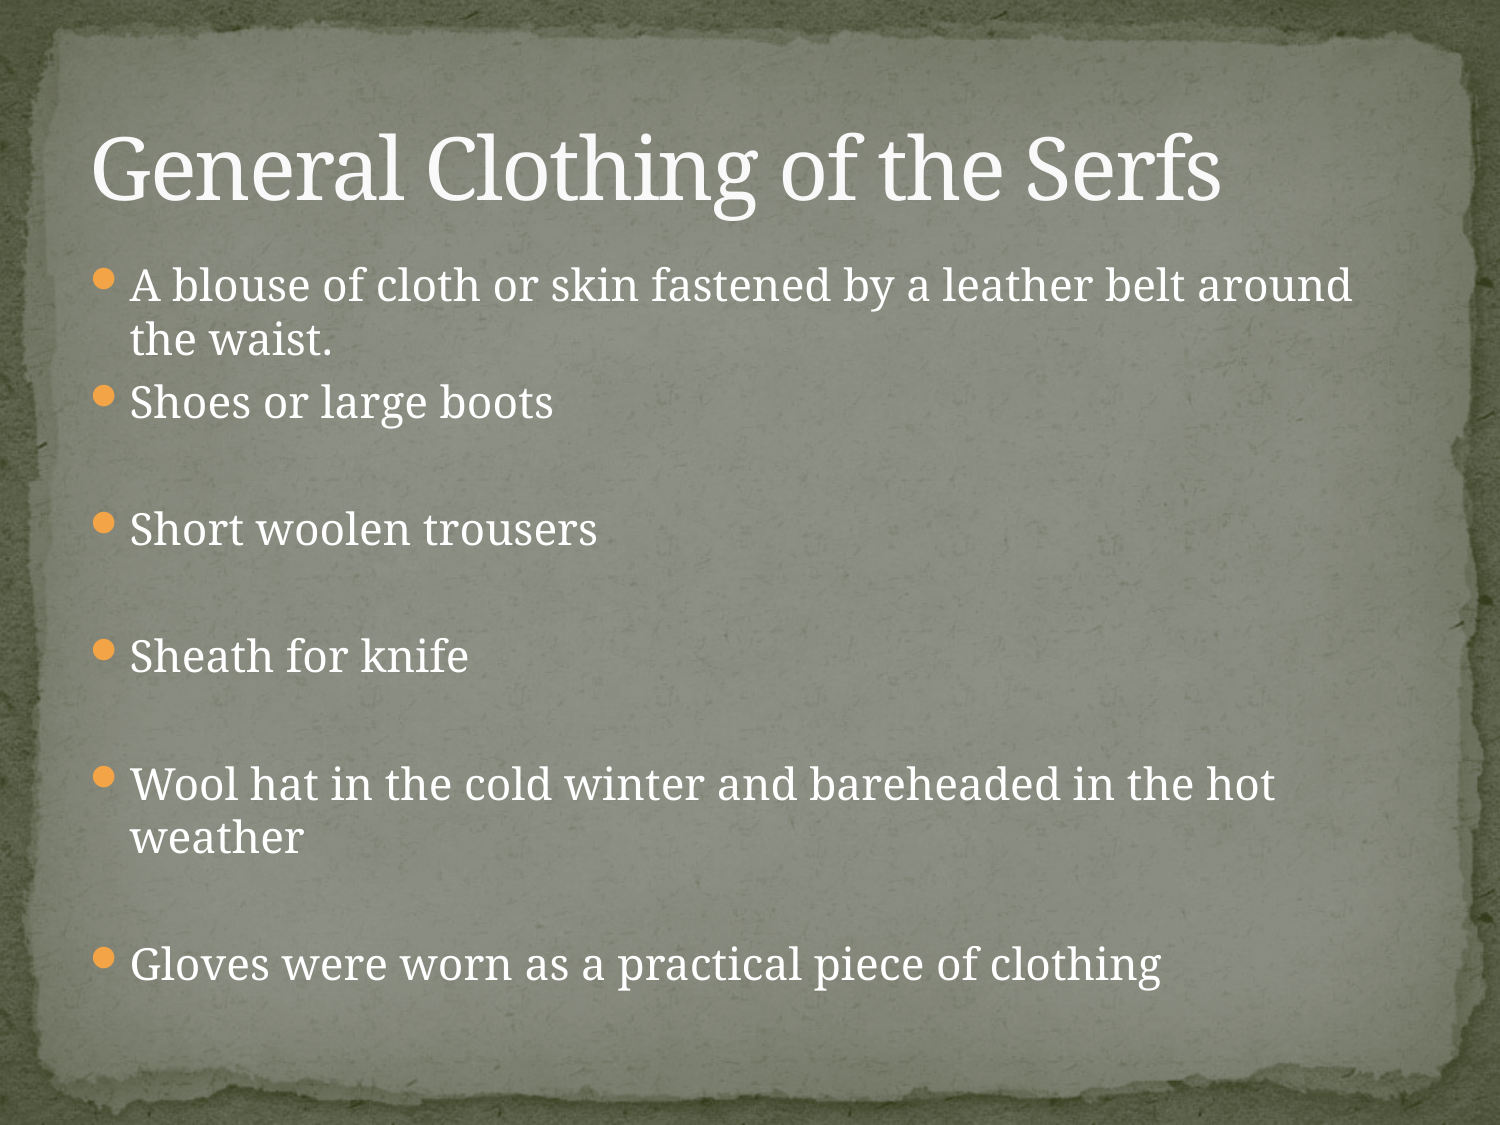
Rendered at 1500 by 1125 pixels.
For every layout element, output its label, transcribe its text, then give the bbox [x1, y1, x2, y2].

list A blouse of cloth or skin fastened by a leather belt around the waist. Shoes or large boots Short woolen trousers Sheath for knife Wool hat in the cold winter and bareheaded in the hot weather Gloves were worn as a practical piece of clothing [75, 249, 1425, 1000]
title General Clothing of the Serfs [74, 24, 1425, 225]
